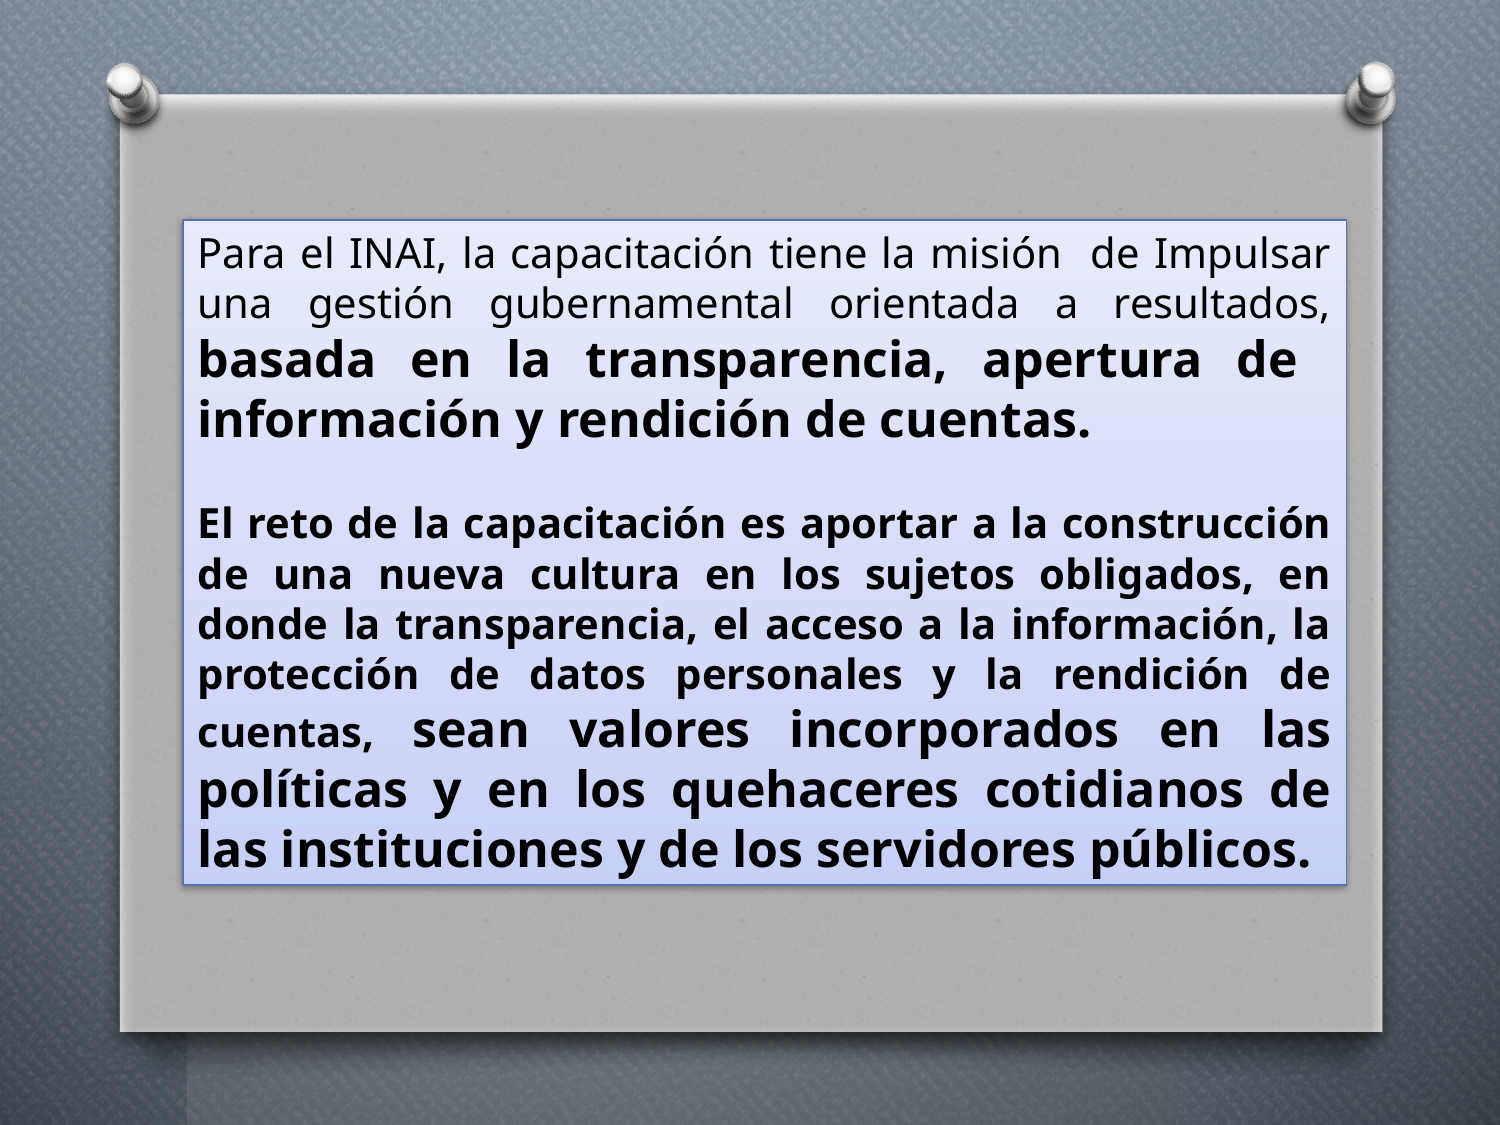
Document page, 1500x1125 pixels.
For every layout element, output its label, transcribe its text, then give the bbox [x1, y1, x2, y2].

text_box Para el INAI, la capacitación tiene la misión de Impulsar una gestión gubernamental orientada a resultados, basada en la transparencia, apertura de información y rendición de cuentas. El reto de la capacitación es aportar a la construcción de una nueva cultura en los sujetos obligados, en donde la transparencia, el acceso a la información, la protección de datos personales y la rendición de cuentas, sean valores incorporados en las políticas y en los quehaceres cotidianos de las instituciones y de los servidores públicos. [182, 219, 1347, 886]
picture [75, 29, 198, 153]
picture [1317, 35, 1439, 156]
